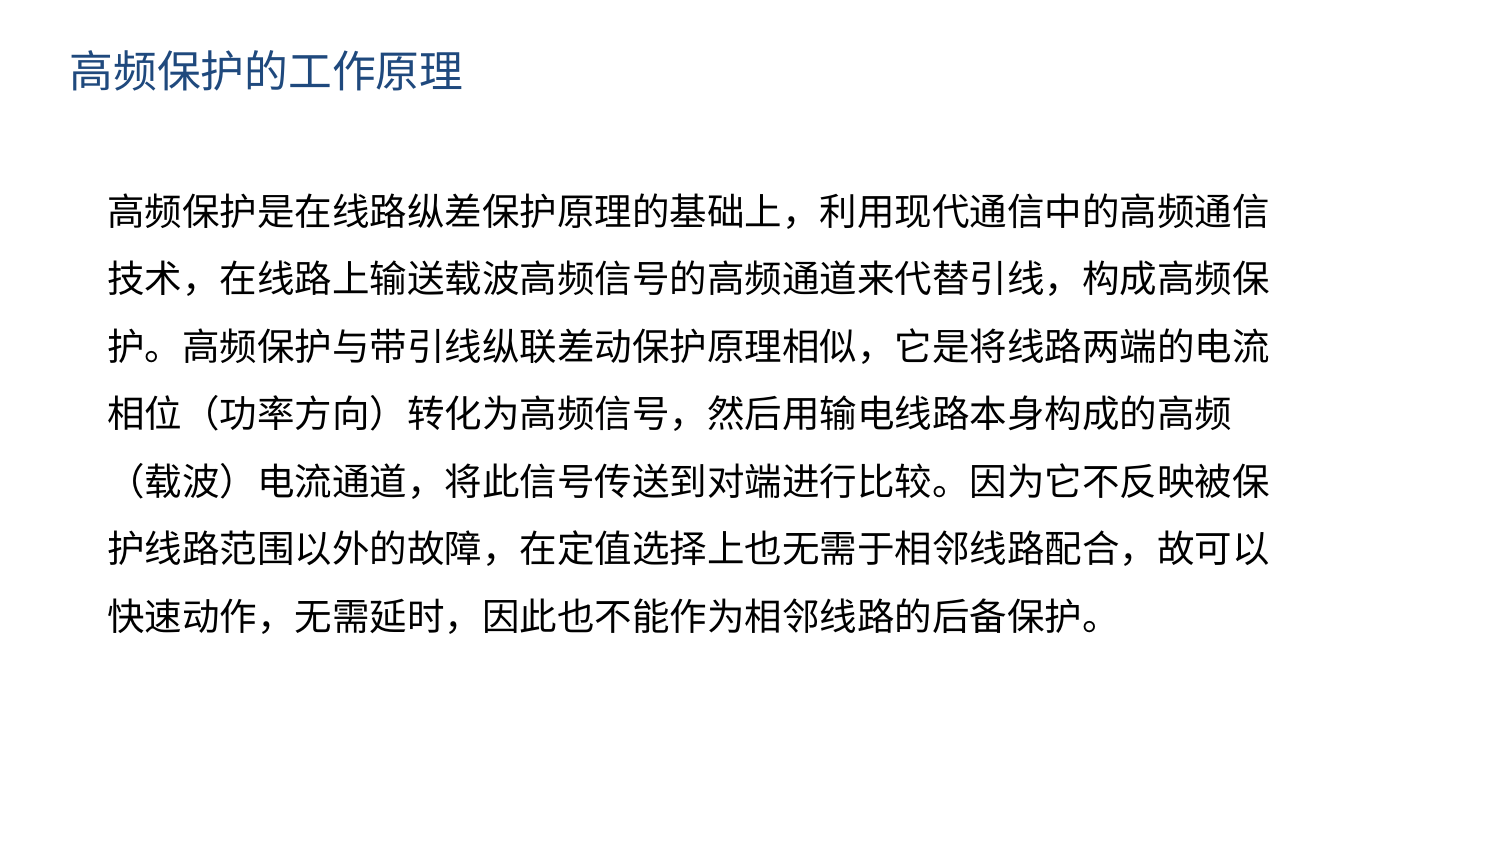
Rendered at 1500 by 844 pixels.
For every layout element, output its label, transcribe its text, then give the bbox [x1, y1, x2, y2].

text_box 高频保护的工作原理 [54, 36, 715, 108]
text_box 高频保护是在线路纵差保护原理的基础上，利用现代通信中的高频通信技术，在线路上输送载波高频信号的高频通道来代替引线，构成高频保护。高频保护与带引线纵联差动保护原理相似，它是将线路两端的电流相位（功率方向）转化为高频信号，然后用输电线路本身构成的高频（载波）电流通道，将此信号传送到对端进行比较。因为它不反映被保护线路范围以外的故障，在定值选择上也无需于相邻线路配合，故可以快速动作，无需延时，因此也不能作为相邻线路的后备保护。 [92, 158, 1300, 613]
